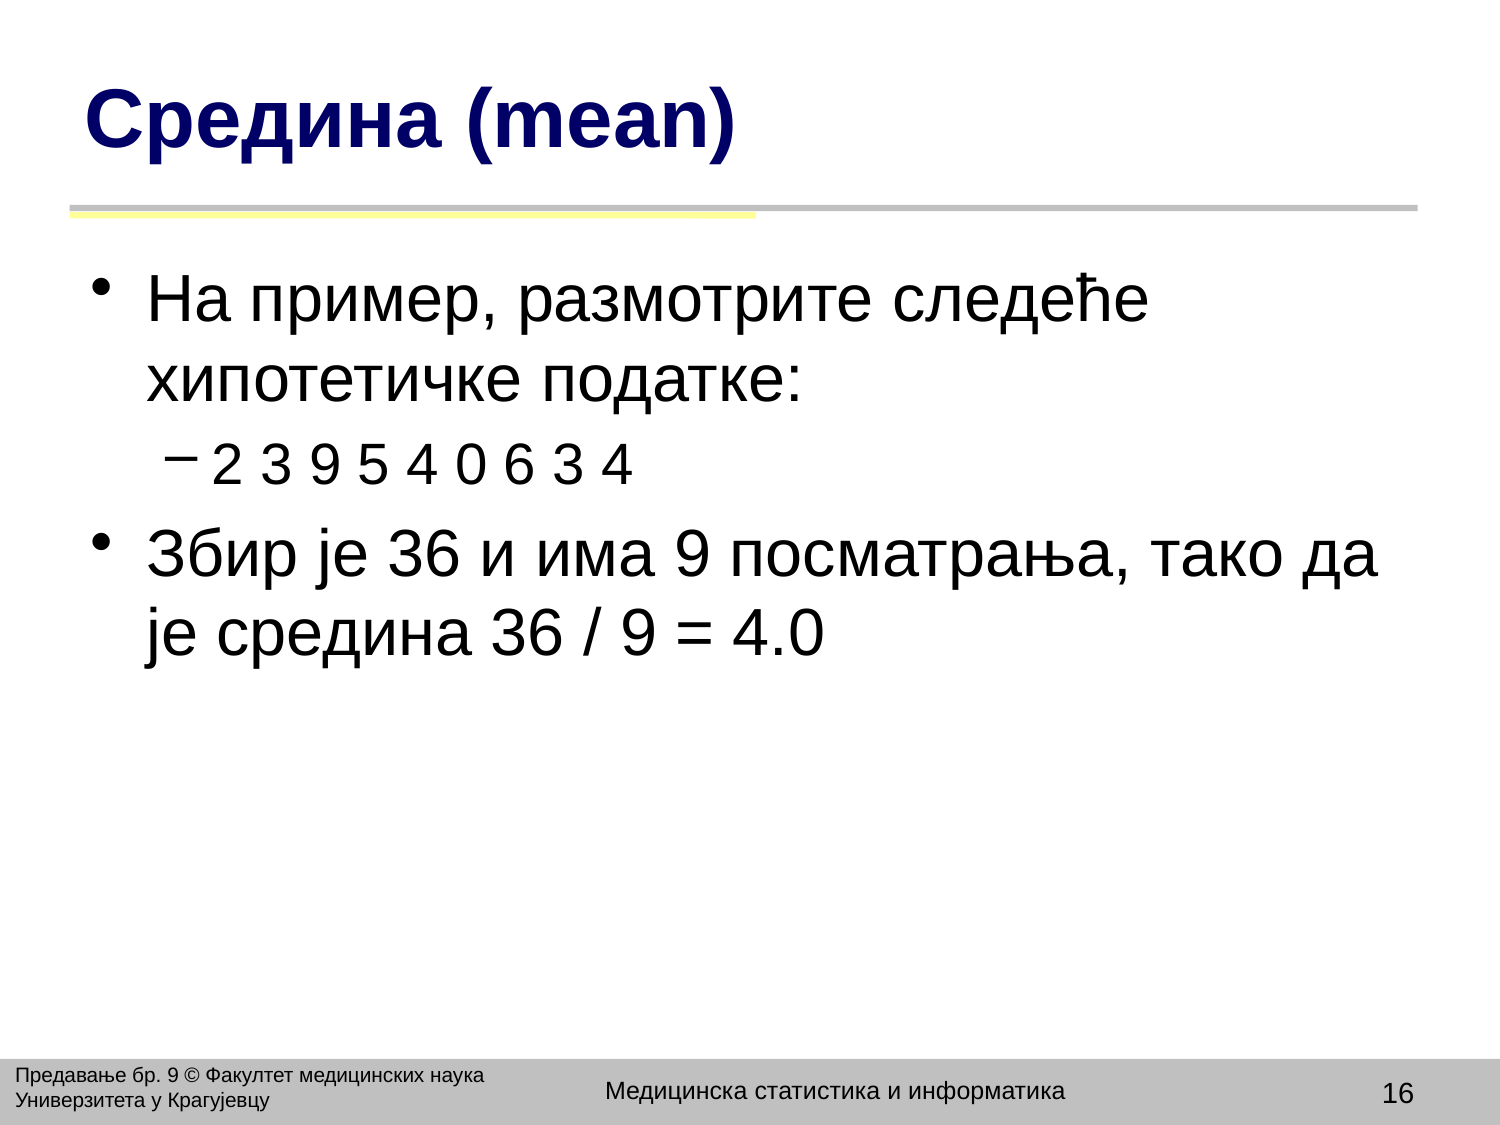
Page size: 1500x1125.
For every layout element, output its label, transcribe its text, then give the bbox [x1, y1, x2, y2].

slide_number Предавање бр. 9 © Факултет медицинских наука Универзитета у Крагујевцу [0, 1053, 611, 1108]
footer Медицинска статистика и информатика [512, 1066, 1160, 1125]
list На пример, размотрите следеће хипотетичке податке: 2 3 9 5 4 0 6 3 4 Збир је 36 и има 9 посматрања, тако да је средина 36 / 9 = 4.0 [74, 246, 1426, 1023]
title Средина (mean) [69, 19, 1426, 208]
slide_number 16 [1164, 1066, 1430, 1125]
